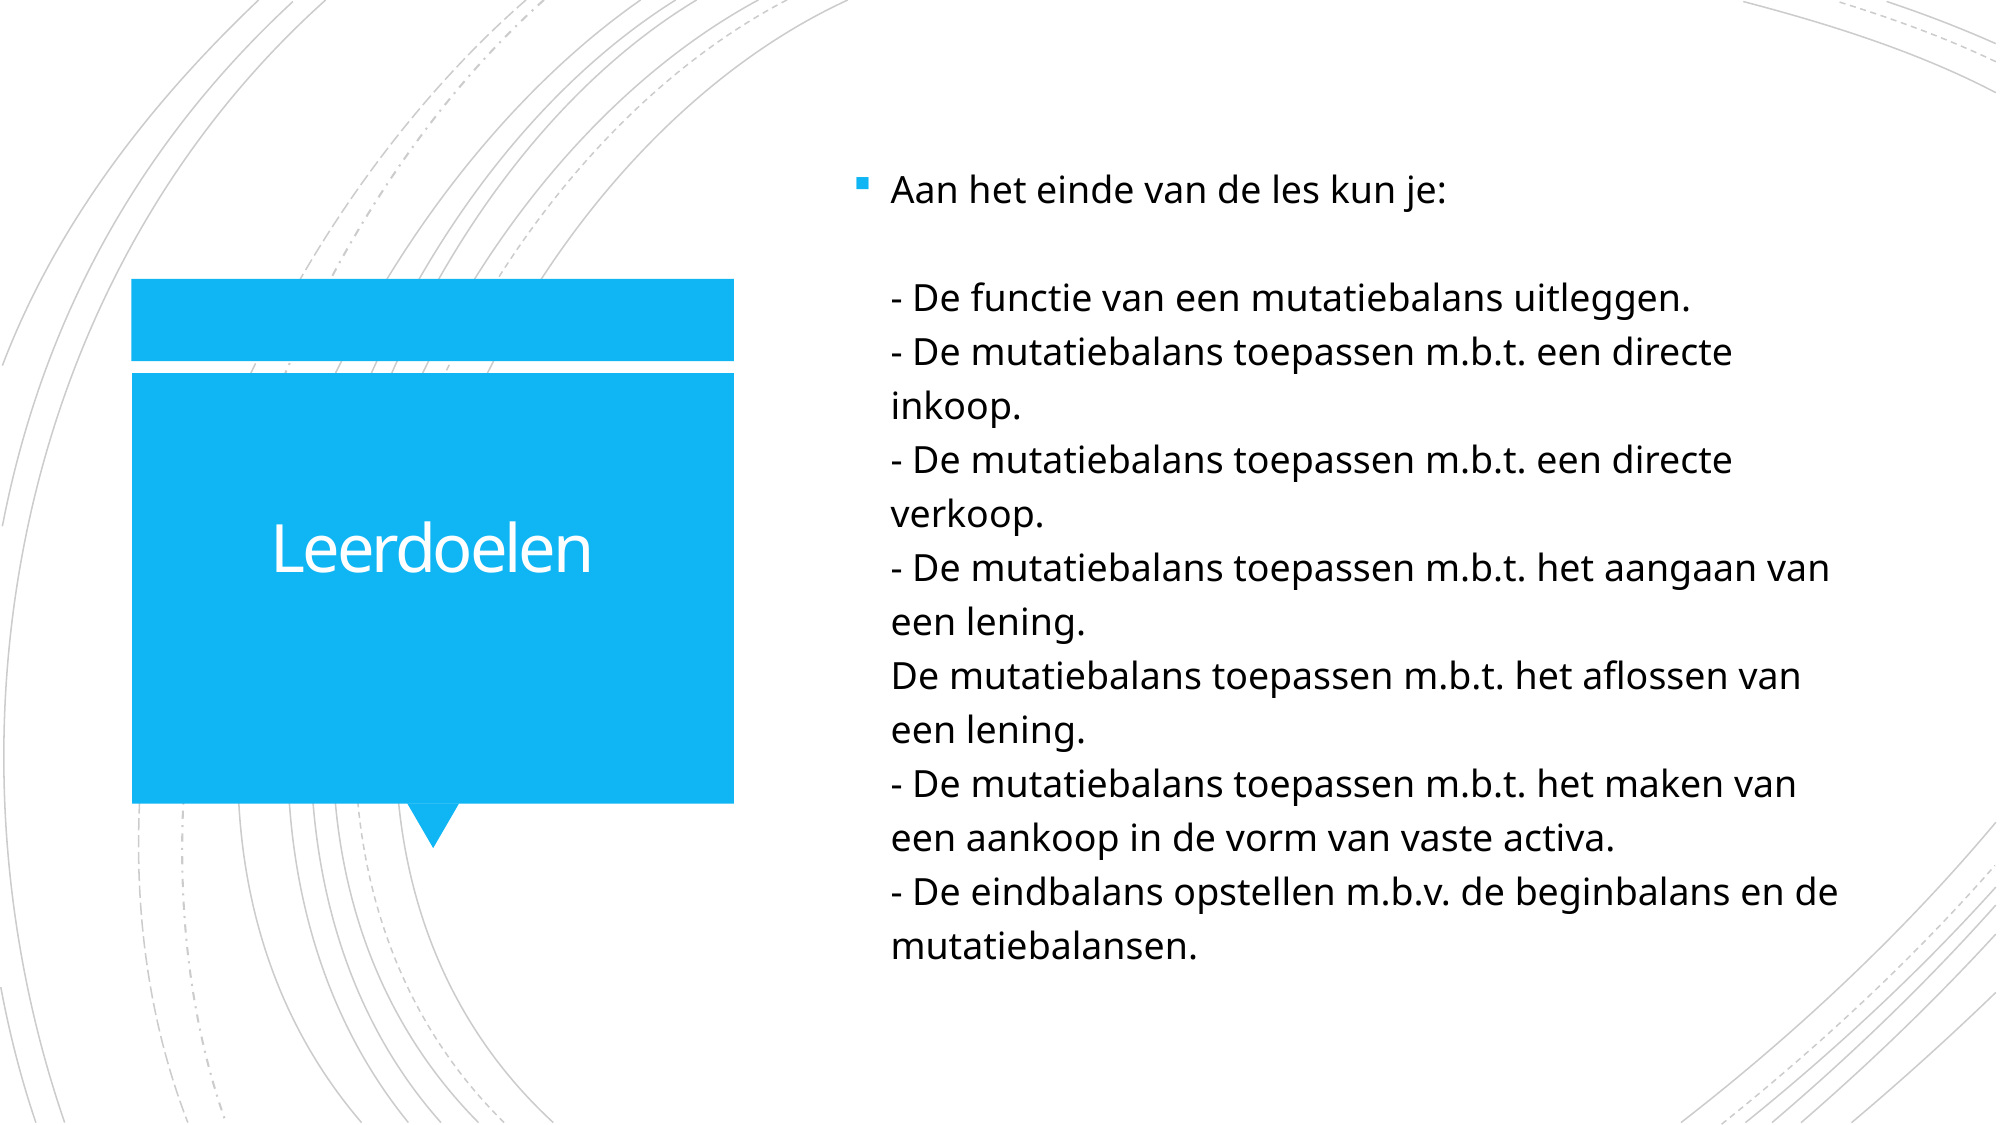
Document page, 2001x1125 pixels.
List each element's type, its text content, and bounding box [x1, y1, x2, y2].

title Leerdoelen [145, 385, 721, 587]
list Aan het einde van de les kun je: - De functie van een mutatiebalans uitleggen. - De mutatiebalans toepassen m.b.t. een directe inkoop. - De mutatiebalans toepassen m.b.t. een directe verkoop. - De mutatiebalans toepassen m.b.t. het aangaan van een lening. De mutatiebalans toepassen m.b.t. het aflossen van een lening. - De mutatiebalans toepassen m.b.t. het maken van een aankoop in de vorm van vaste activa. - De eindbalans opstellen m.b.v. de beginbalans en de mutatiebalansen. [838, 131, 1868, 993]
